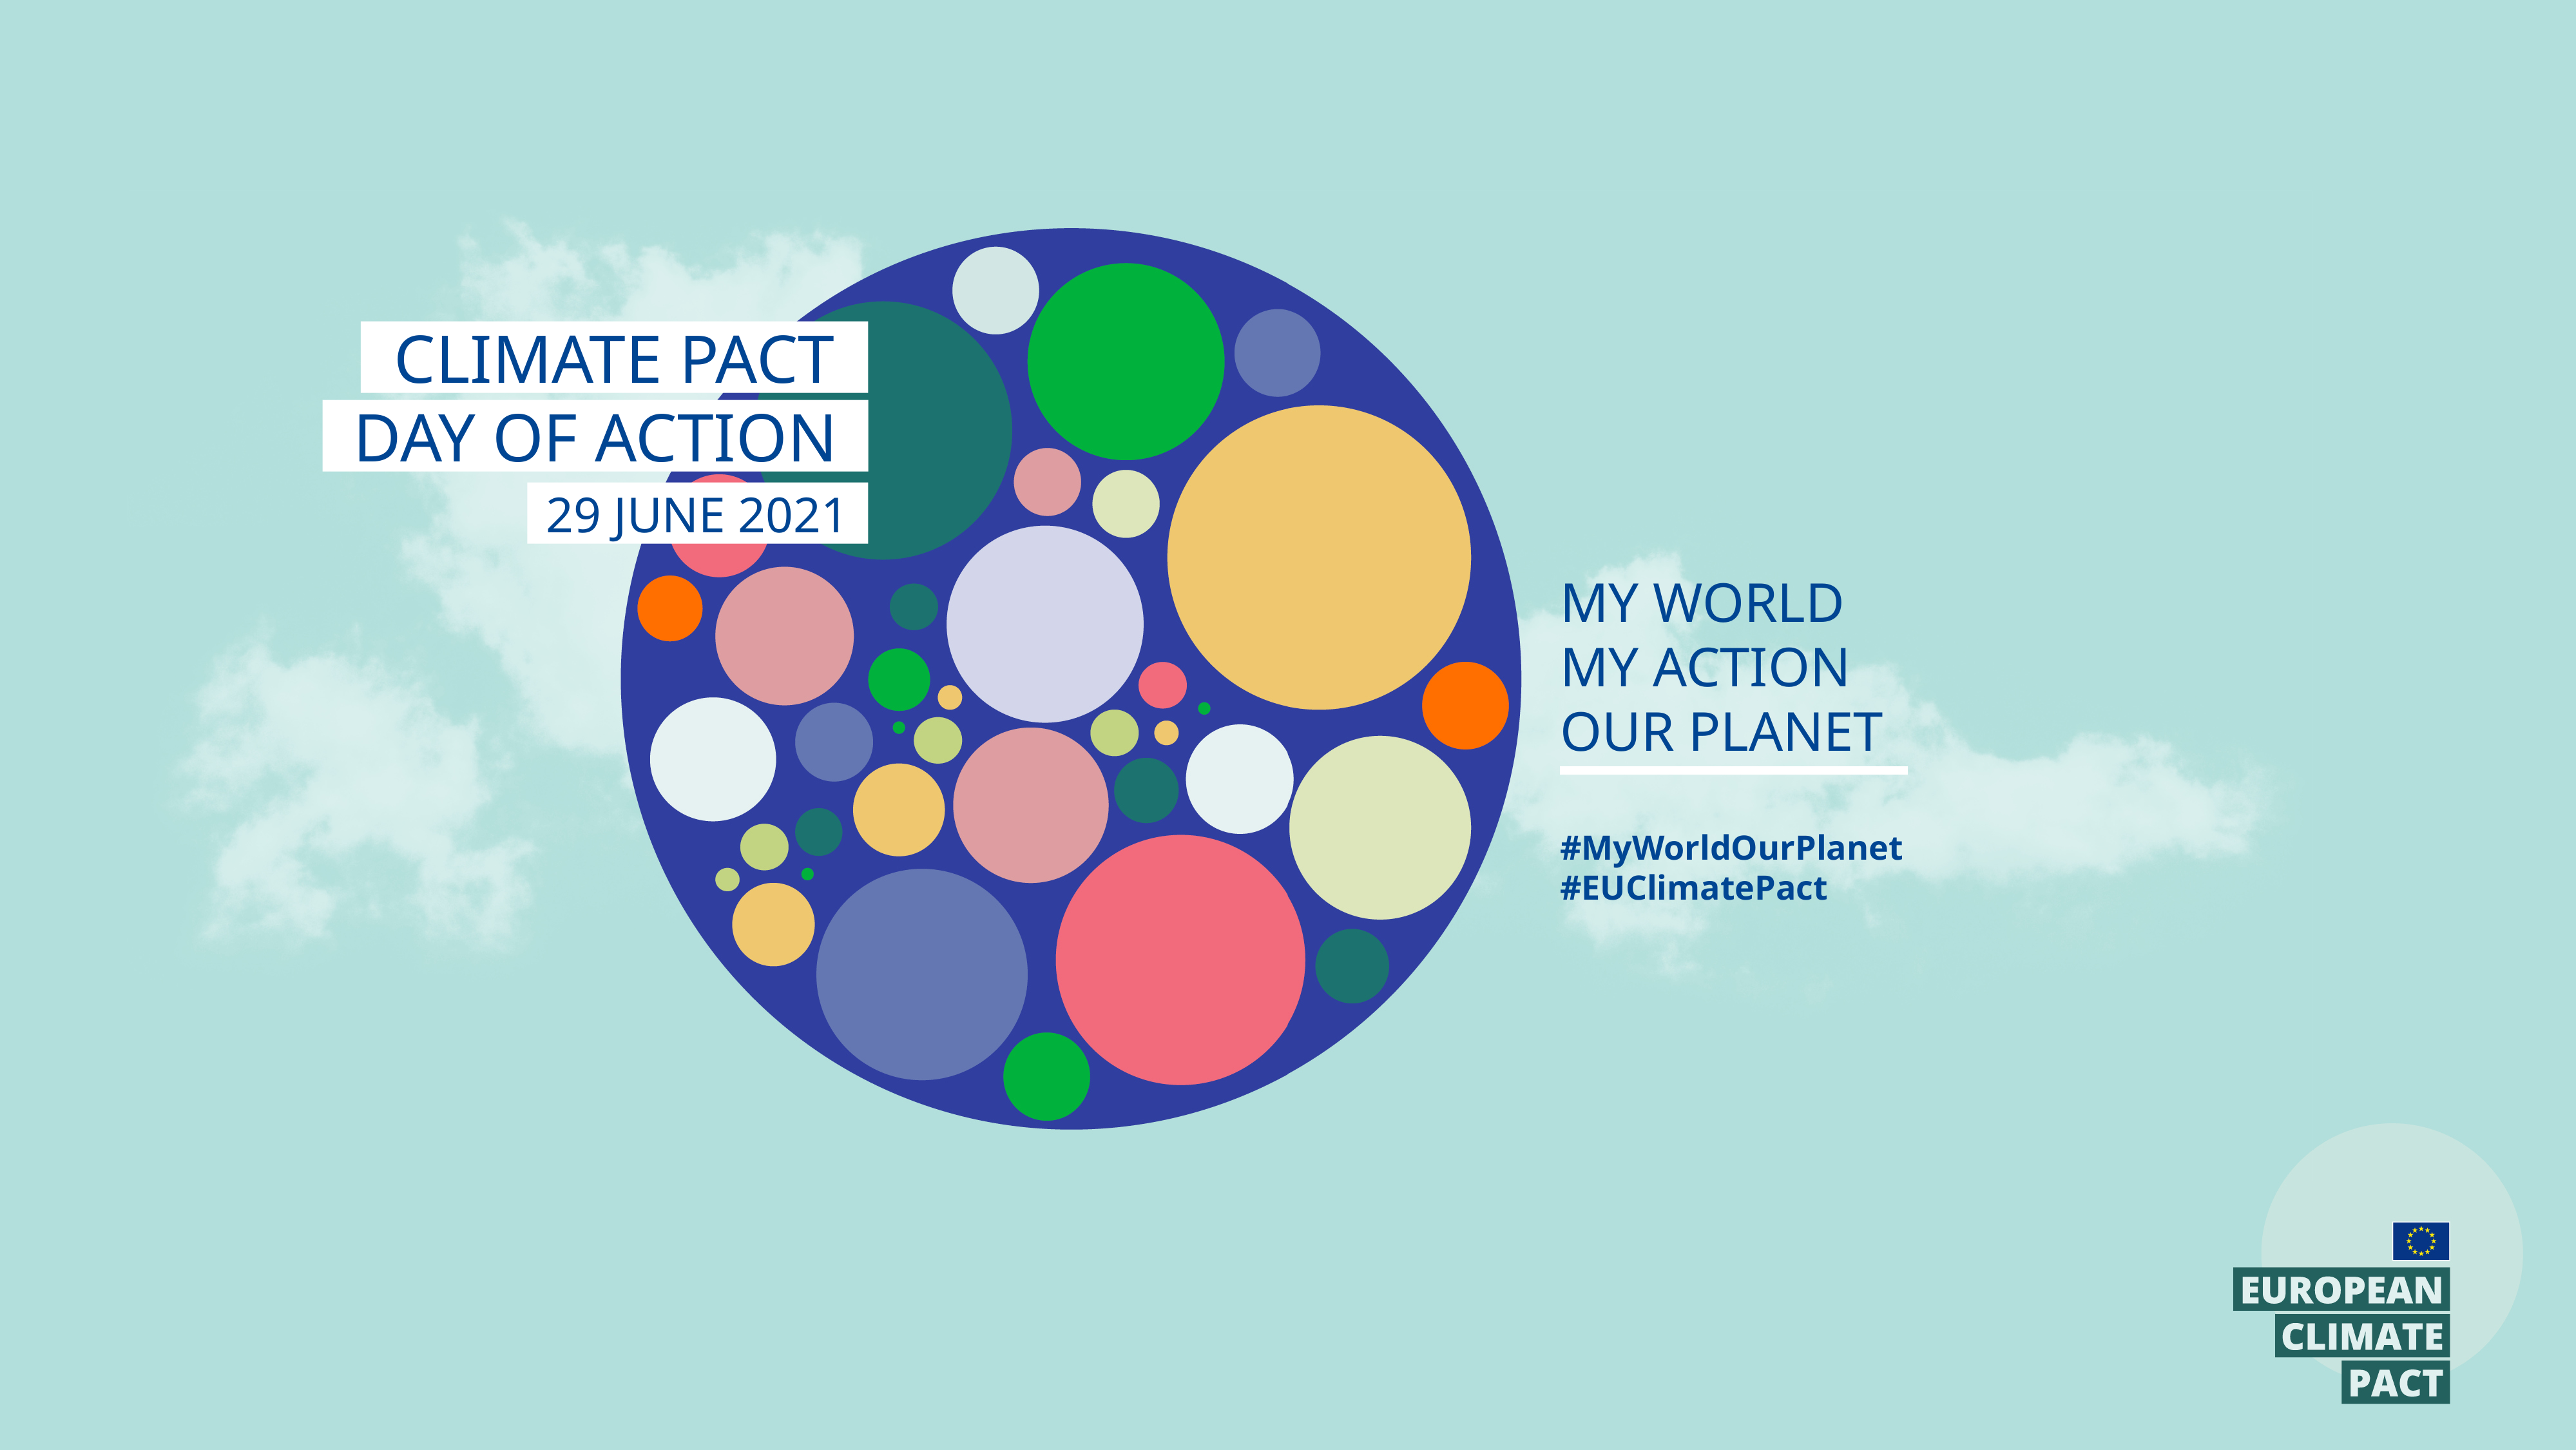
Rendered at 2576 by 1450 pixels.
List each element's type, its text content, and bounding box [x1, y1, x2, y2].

list 29 June 2021 [527, 482, 869, 544]
list Day of action [322, 400, 869, 472]
list my world my action Our planet [1560, 563, 2015, 767]
picture [0, 0, 2576, 1450]
list Climate pact [360, 321, 869, 393]
